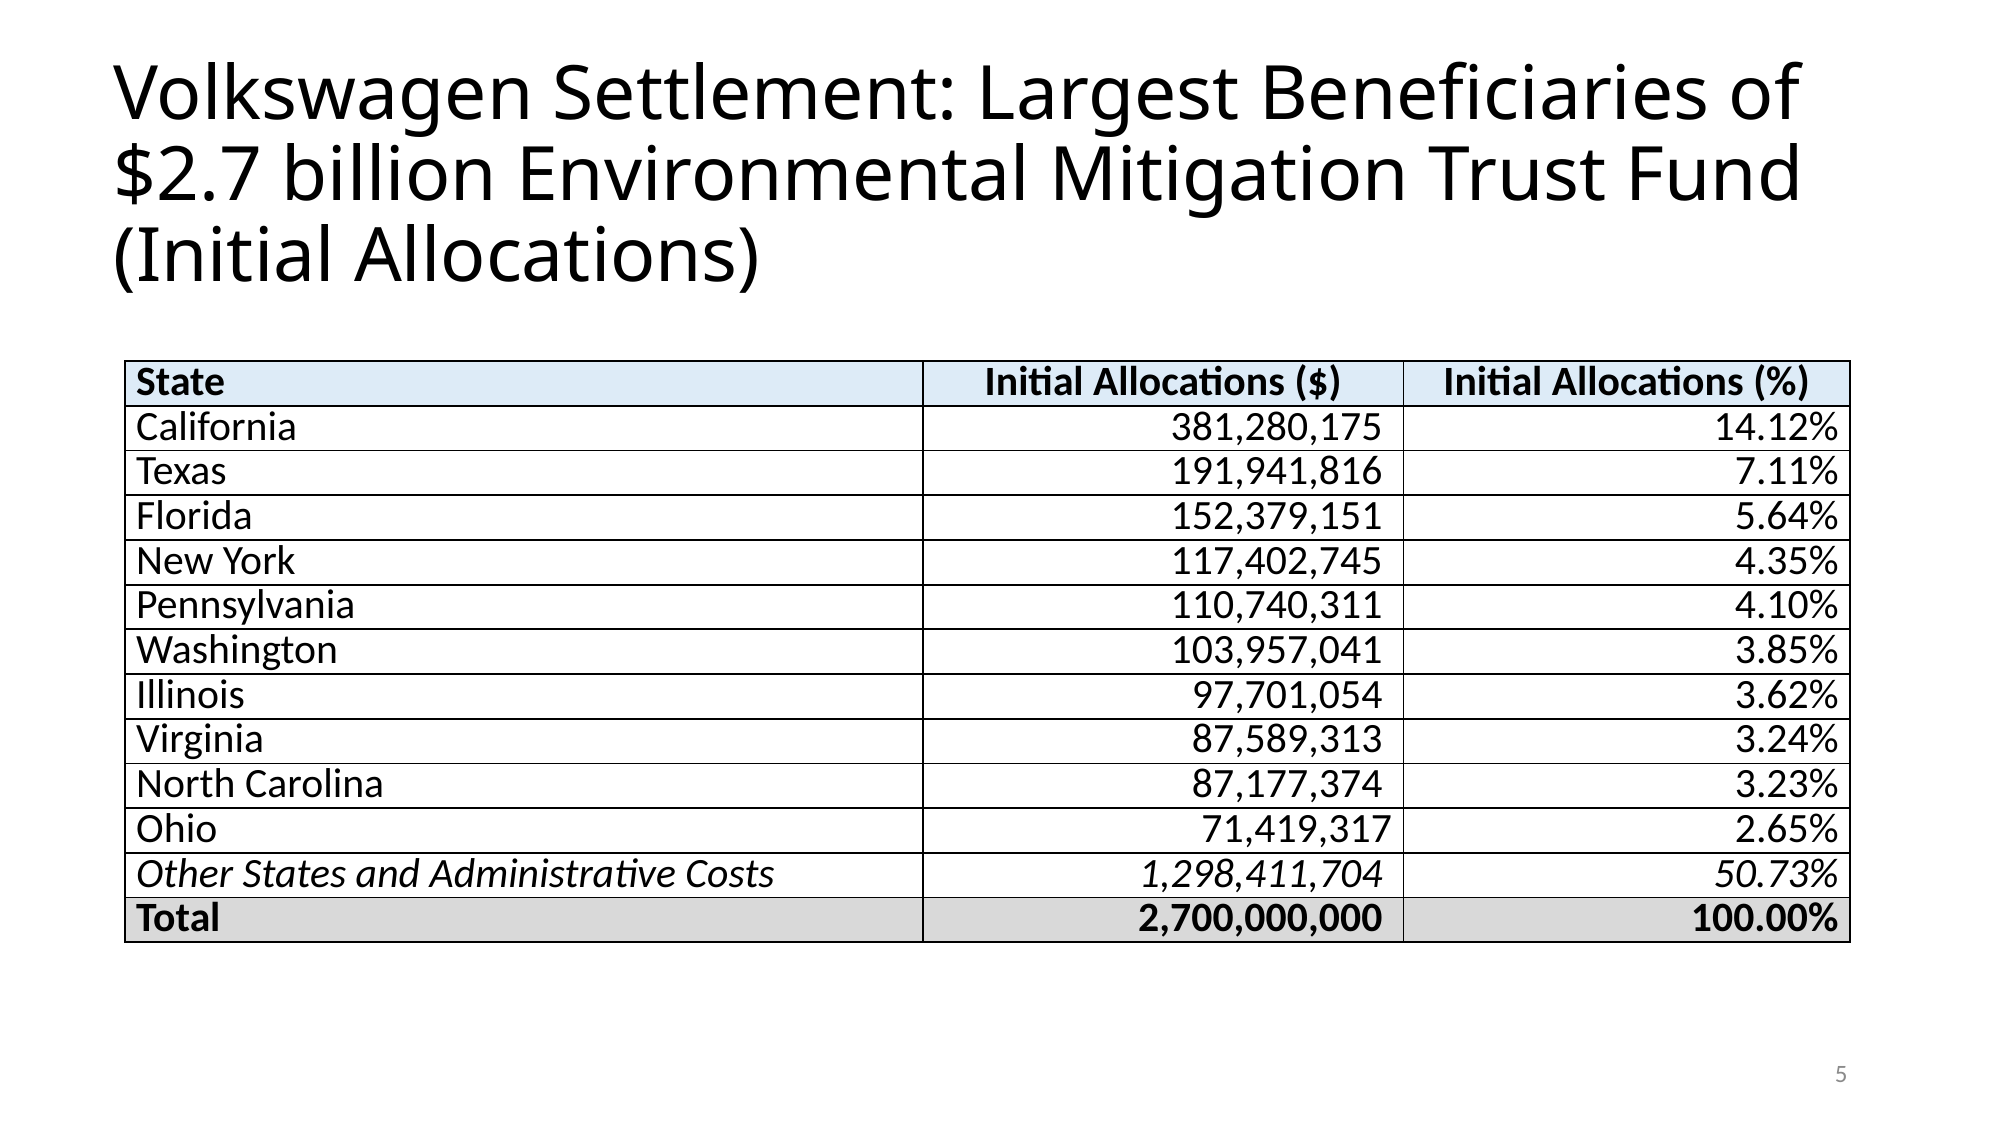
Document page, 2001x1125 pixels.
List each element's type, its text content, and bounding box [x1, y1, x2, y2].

table_cell Ohio [126, 809, 922, 852]
table_cell Florida [126, 496, 922, 539]
table_cell 97,701,054 [924, 675, 1403, 718]
table_cell 2,700,000,000 [924, 898, 1403, 941]
table_cell 2.65% [1404, 809, 1849, 852]
table_cell 117,402,745 [924, 541, 1403, 584]
table_cell 1,298,411,704 [924, 854, 1403, 897]
table_cell 7.11% [1404, 451, 1849, 494]
table_cell 3.62% [1404, 675, 1849, 718]
table_cell 4.10% [1404, 586, 1849, 628]
table_cell 4.35% [1404, 541, 1849, 584]
table_cell 100.00% [1404, 898, 1849, 941]
table_cell California [126, 407, 922, 450]
table_cell 152,379,151 [924, 496, 1403, 539]
table_cell 110,740,311 [924, 586, 1403, 628]
table_cell 5.64% [1404, 496, 1849, 539]
table_cell Virginia [126, 720, 922, 763]
table_cell 50.73% [1404, 854, 1849, 897]
table_cell Washington [126, 630, 922, 673]
table_cell 103,957,041 [924, 630, 1403, 673]
title Volkswagen Settlement: Largest Beneficiaries of $2.7 billion Environmental Mitigation Trust Fund (Initial Allocations) [98, 67, 1950, 285]
table_cell Other States and Administrative Costs [126, 854, 922, 897]
slide_number 5 [1412, 1042, 1863, 1103]
table_cell North Carolina [126, 764, 922, 807]
table_cell New York [126, 541, 922, 584]
table_cell 87,177,374 [924, 764, 1403, 807]
table_cell Texas [126, 451, 922, 494]
table_cell 3.85% [1404, 630, 1849, 673]
table_cell Illinois [126, 675, 922, 718]
table_cell 3.23% [1404, 764, 1849, 807]
table_header Initial Allocations (%) [1404, 362, 1849, 405]
table_cell 14.12% [1404, 407, 1849, 450]
table_cell 3.24% [1404, 720, 1849, 763]
table_header State [126, 362, 922, 405]
table_cell 87,589,313 [924, 720, 1403, 763]
table_cell Total [126, 898, 922, 941]
table_header Initial Allocations ($) [924, 362, 1403, 405]
table_cell 381,280,175 [924, 407, 1403, 450]
table_cell 191,941,816 [924, 451, 1403, 494]
table_cell Pennsylvania [126, 586, 922, 628]
table_cell 71,419,317 [924, 809, 1403, 852]
